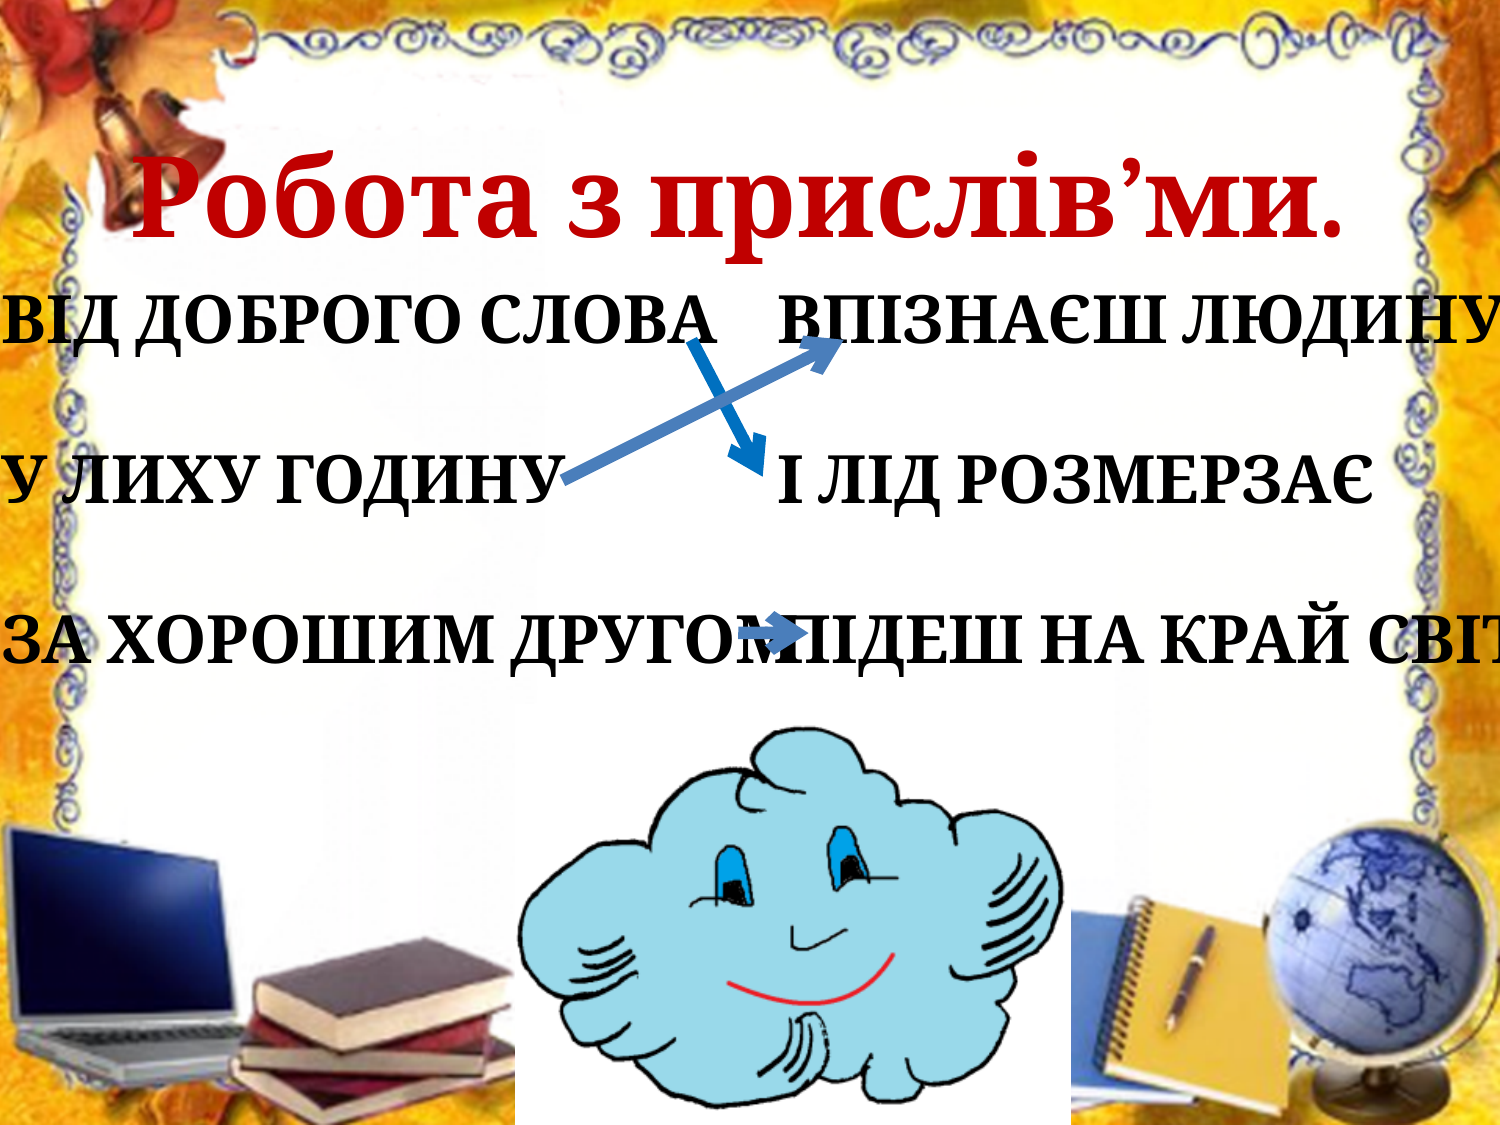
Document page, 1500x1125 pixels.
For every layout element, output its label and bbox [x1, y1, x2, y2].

picture [0, 0, 1500, 1125]
text_box [562, 339, 844, 481]
